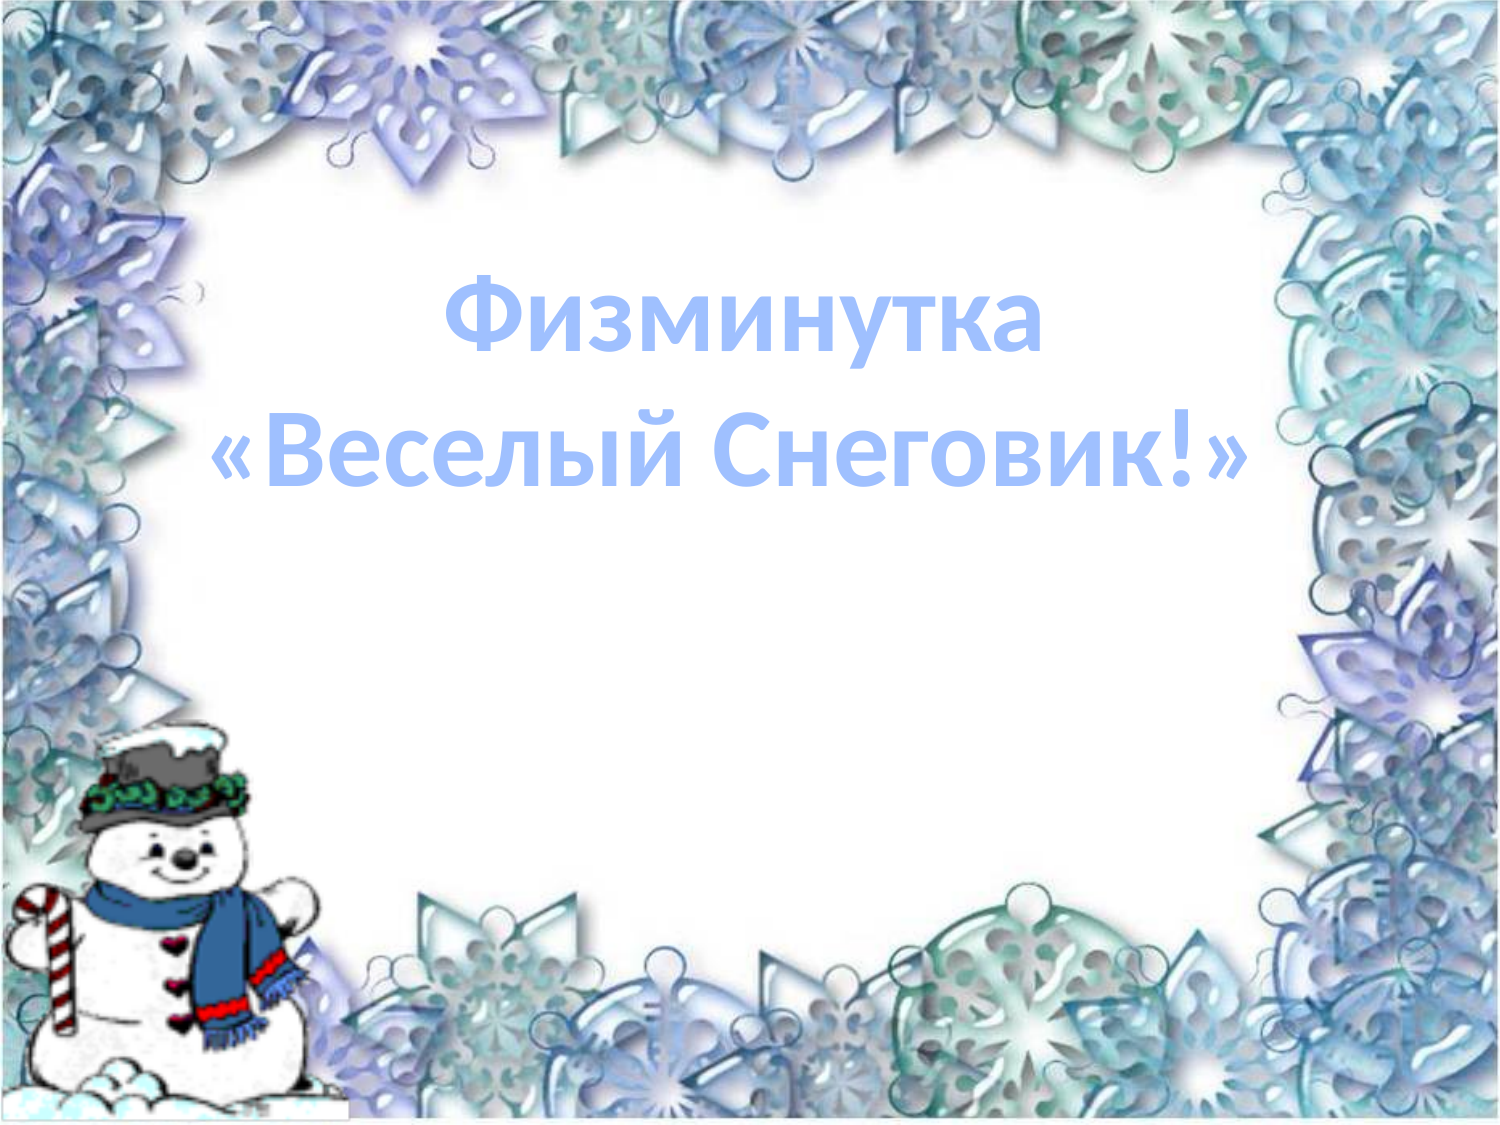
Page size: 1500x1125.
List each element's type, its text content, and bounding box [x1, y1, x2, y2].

text_box Физминутка «Веселый Снеговик!» [188, 231, 1302, 517]
picture [0, 0, 1500, 1125]
